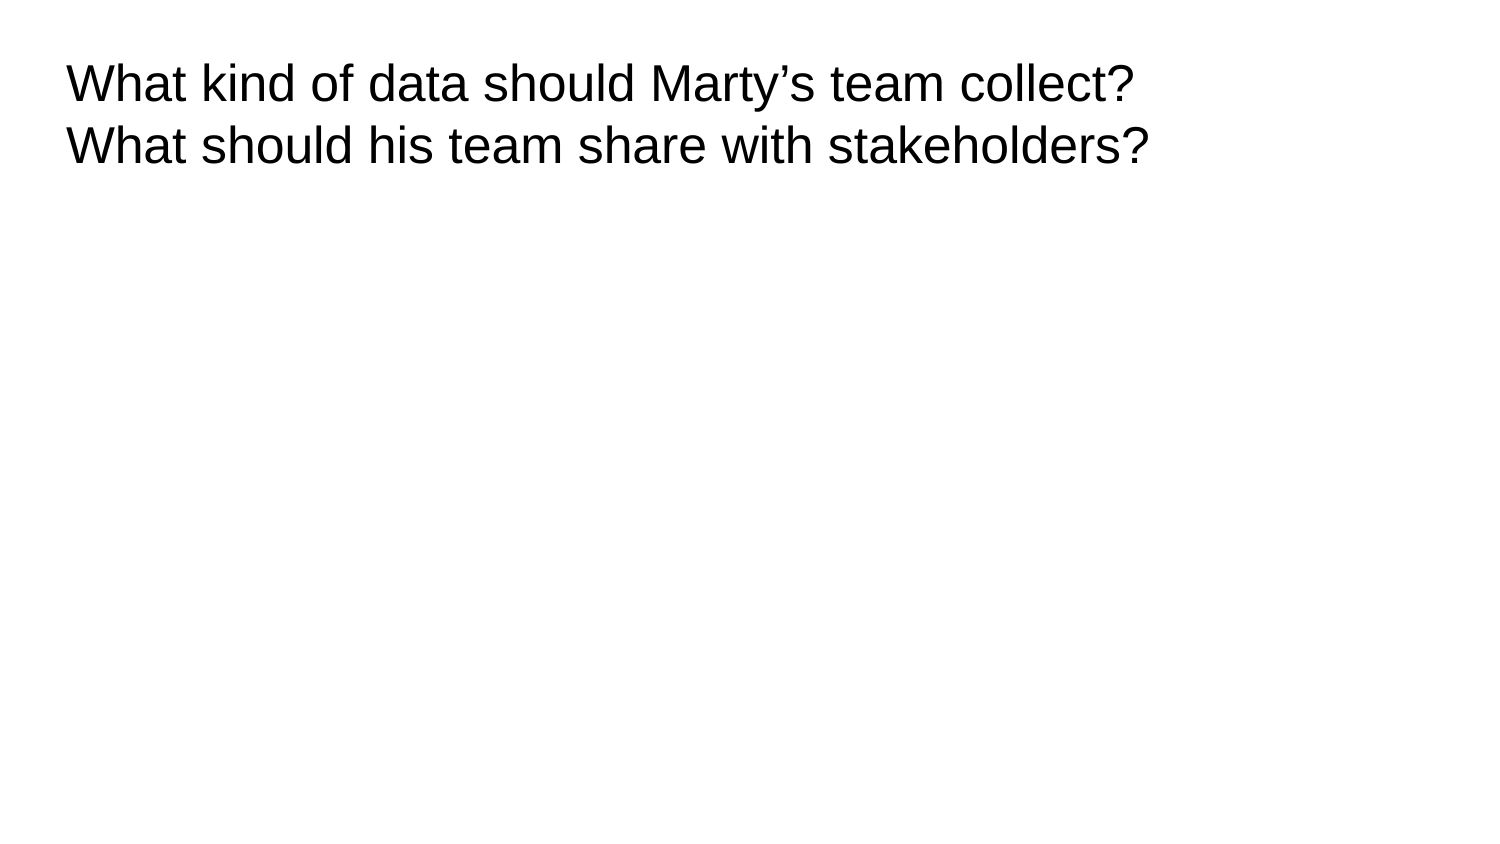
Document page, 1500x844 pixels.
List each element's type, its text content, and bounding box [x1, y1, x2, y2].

title What kind of data should Marty’s team collect? What should his team share with stakeholders? [51, 34, 1449, 189]
